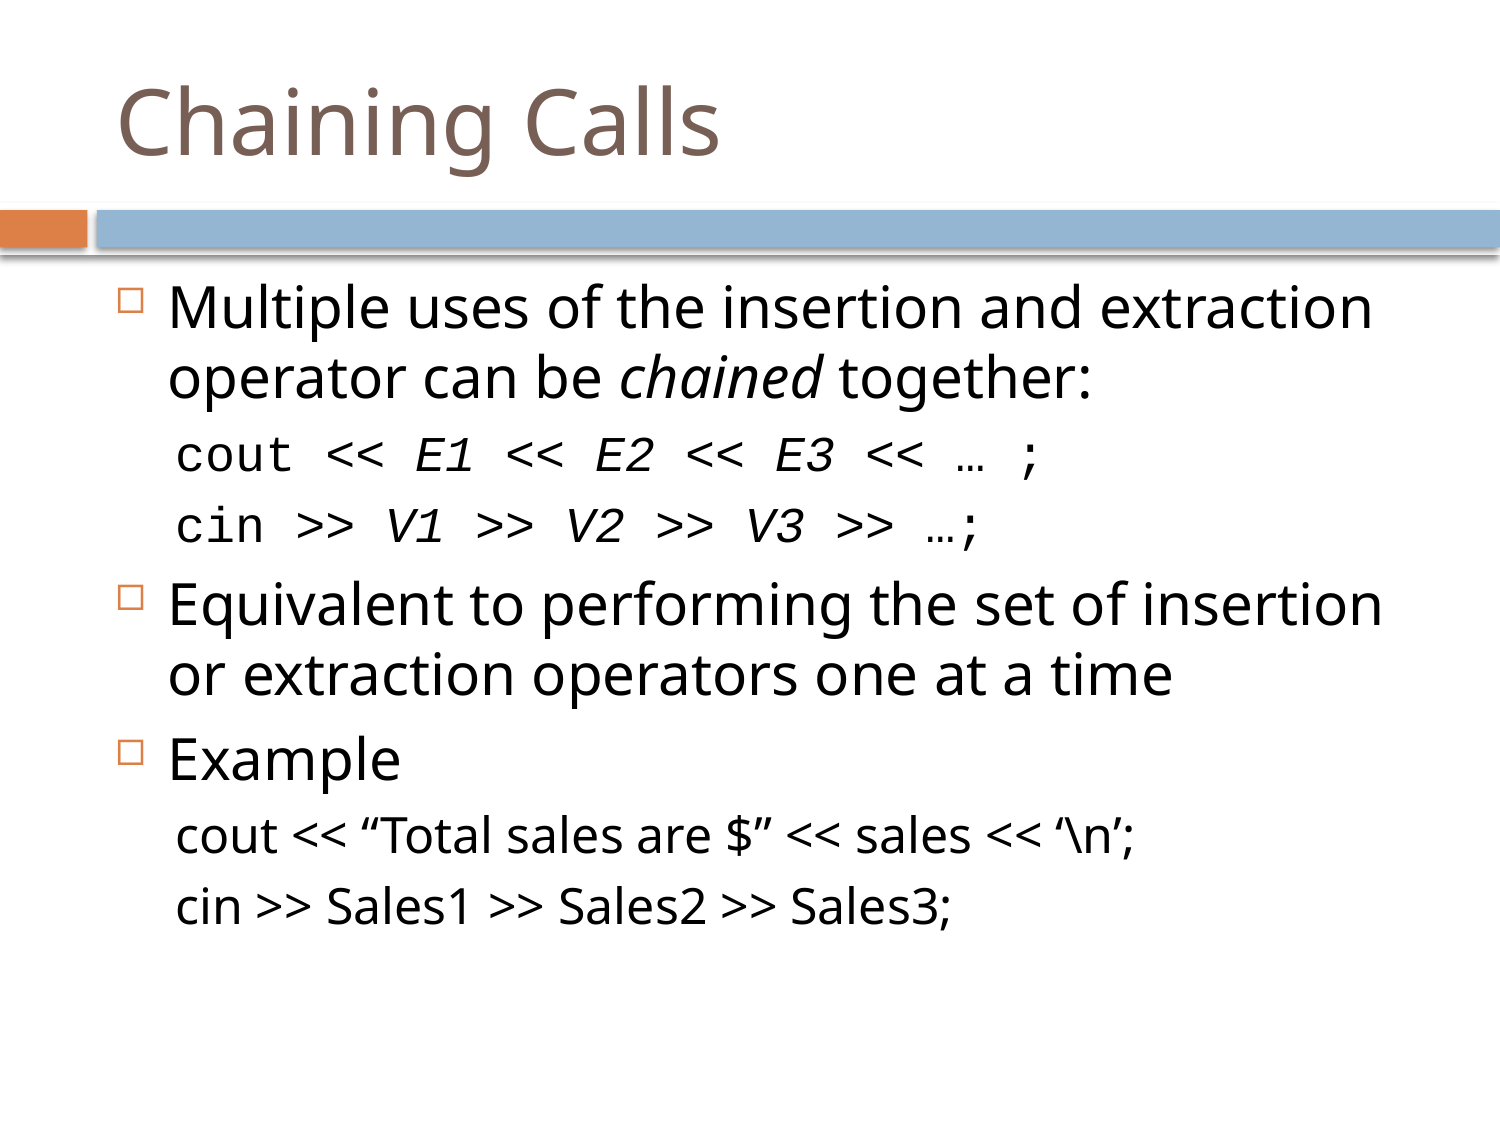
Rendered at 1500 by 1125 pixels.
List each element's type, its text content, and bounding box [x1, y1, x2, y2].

title Chaining Calls [100, 37, 1438, 200]
list Multiple uses of the insertion and extraction operator can be chained together: cout << E1 << E2 << E3 << … ; cin >> V1 >> V2 >> V3 >> …; Equivalent to performing the set of insertion or extraction operators one at a time Example cout << “Total sales are $” << sales << ‘\n’; cin >> Sales1 >> Sales2 >> Sales3; [100, 262, 1438, 1005]
